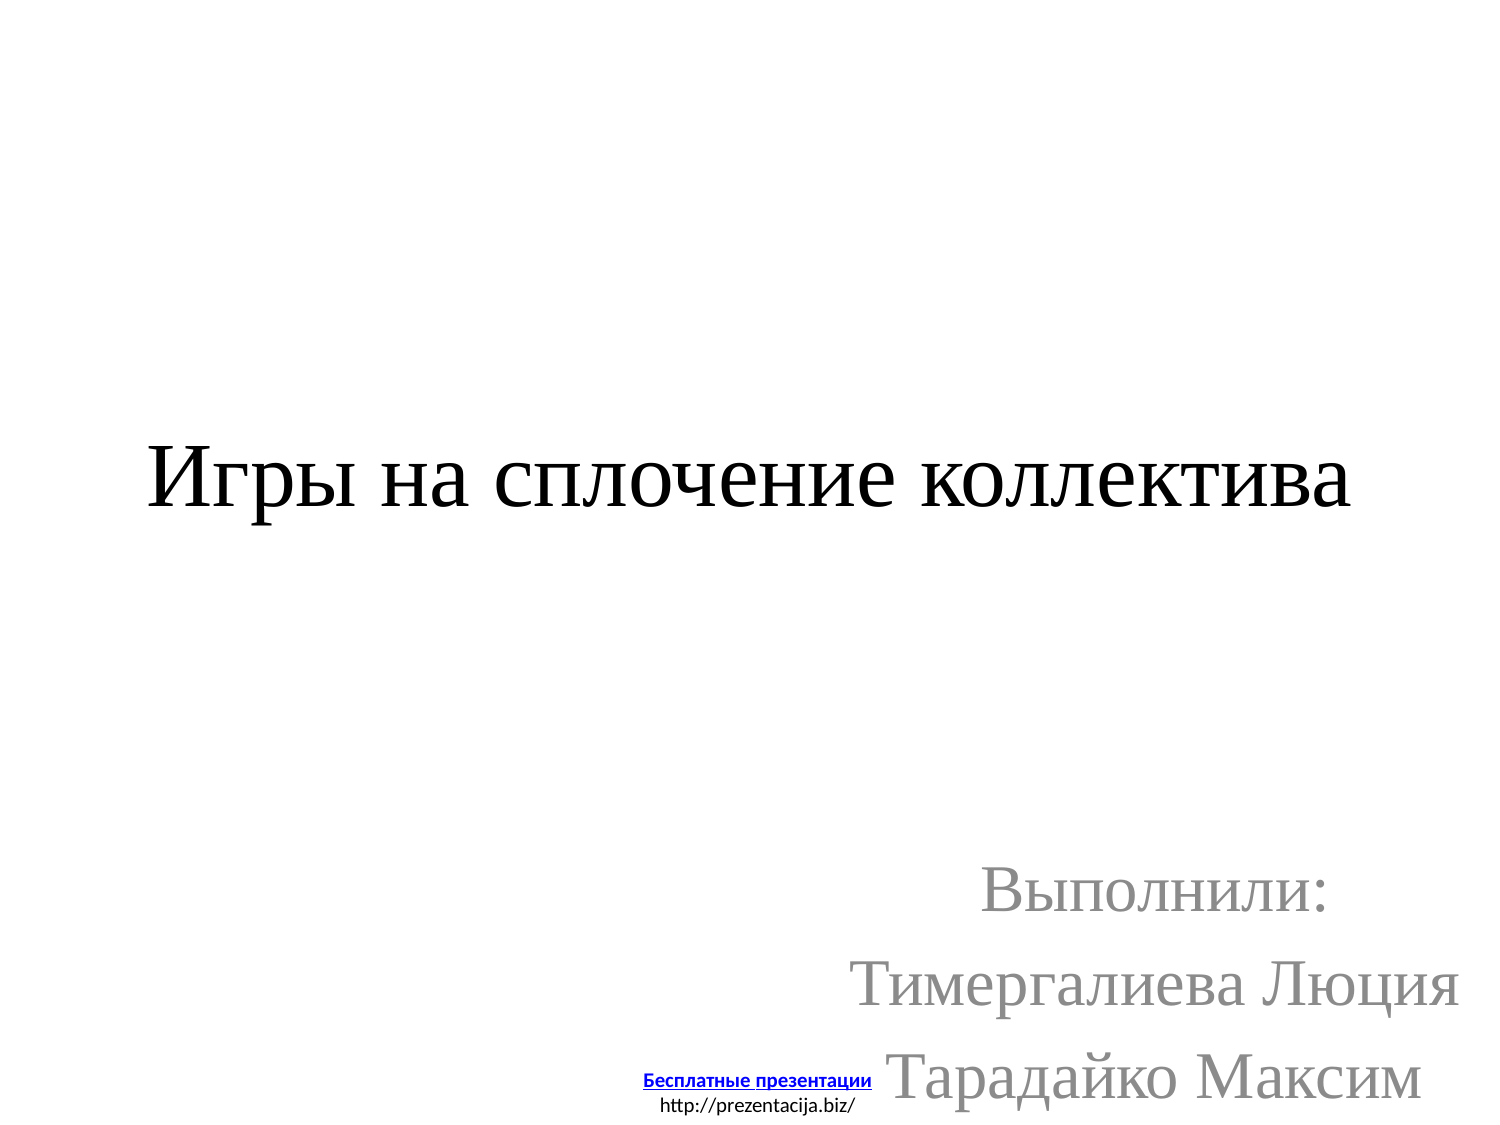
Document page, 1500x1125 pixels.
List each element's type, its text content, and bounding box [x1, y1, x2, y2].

subtitle Выполнили: Тимергалиева Люция Тарадайко Максим [809, 837, 1500, 1125]
text_box Бесплатные презентации http://prezentacija.biz/ [628, 1059, 887, 1124]
title Игры на сплочение коллектива [112, 349, 1388, 591]
